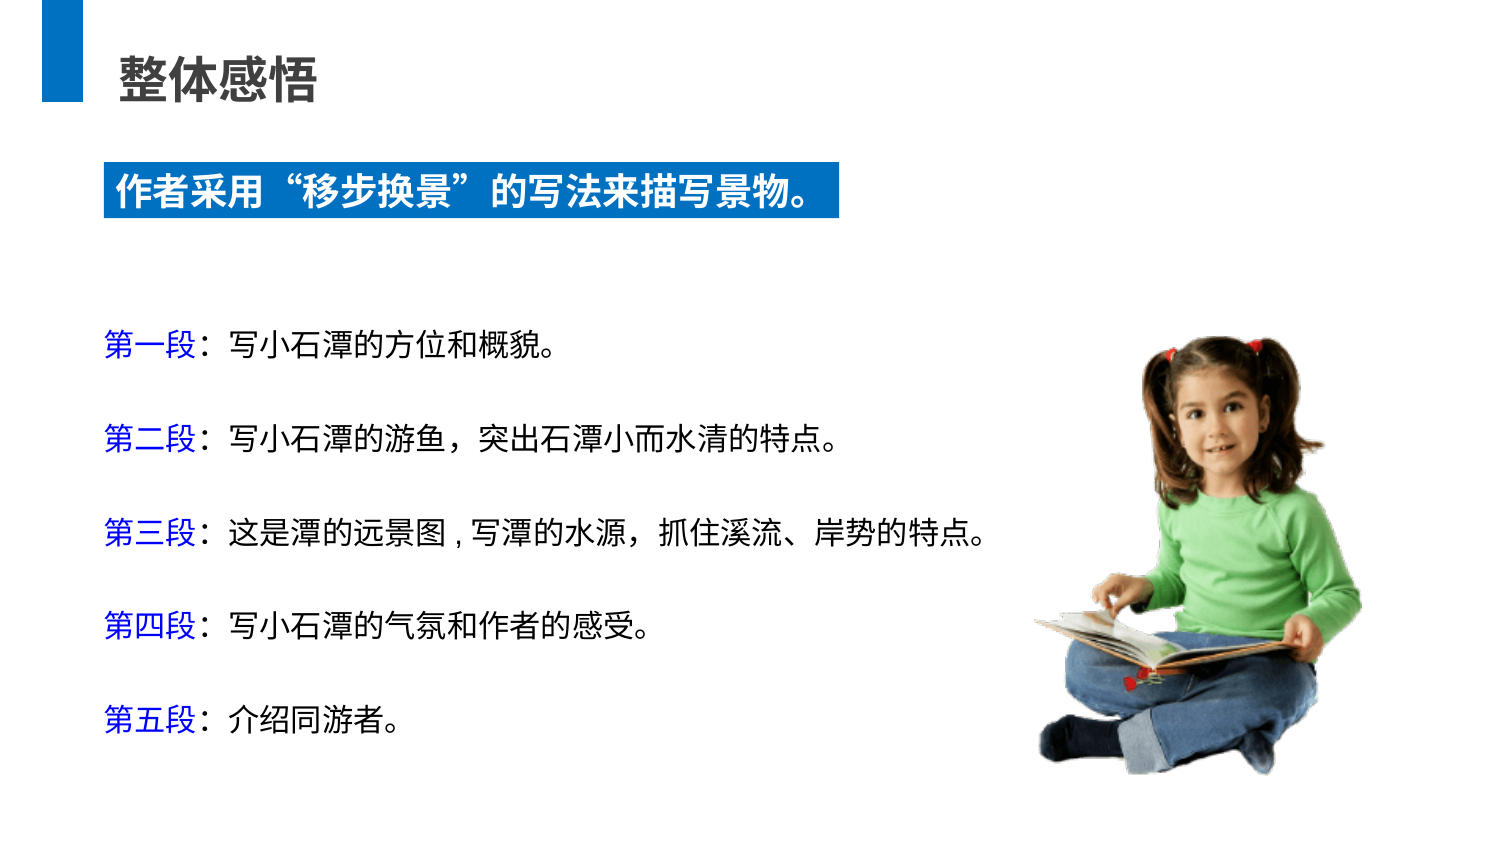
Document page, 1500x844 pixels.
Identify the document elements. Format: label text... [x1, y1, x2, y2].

text_box [42, 0, 83, 102]
text_box 作者采用“移步换景”的写法来描写景物。 [103, 162, 840, 219]
text_box 整体感悟 [107, 42, 485, 114]
picture [1033, 335, 1362, 777]
text_box 第一段：写小石潭的方位和概貌。 第二段：写小石潭的游鱼，突出石潭小而水清的特点。 第三段：这是潭的远景图,写潭的水源，抓住溪流、岸势的特点。 第四段：写小石潭的气氛和作者的感受。 第五段：介绍同游者。 [91, 263, 1003, 744]
